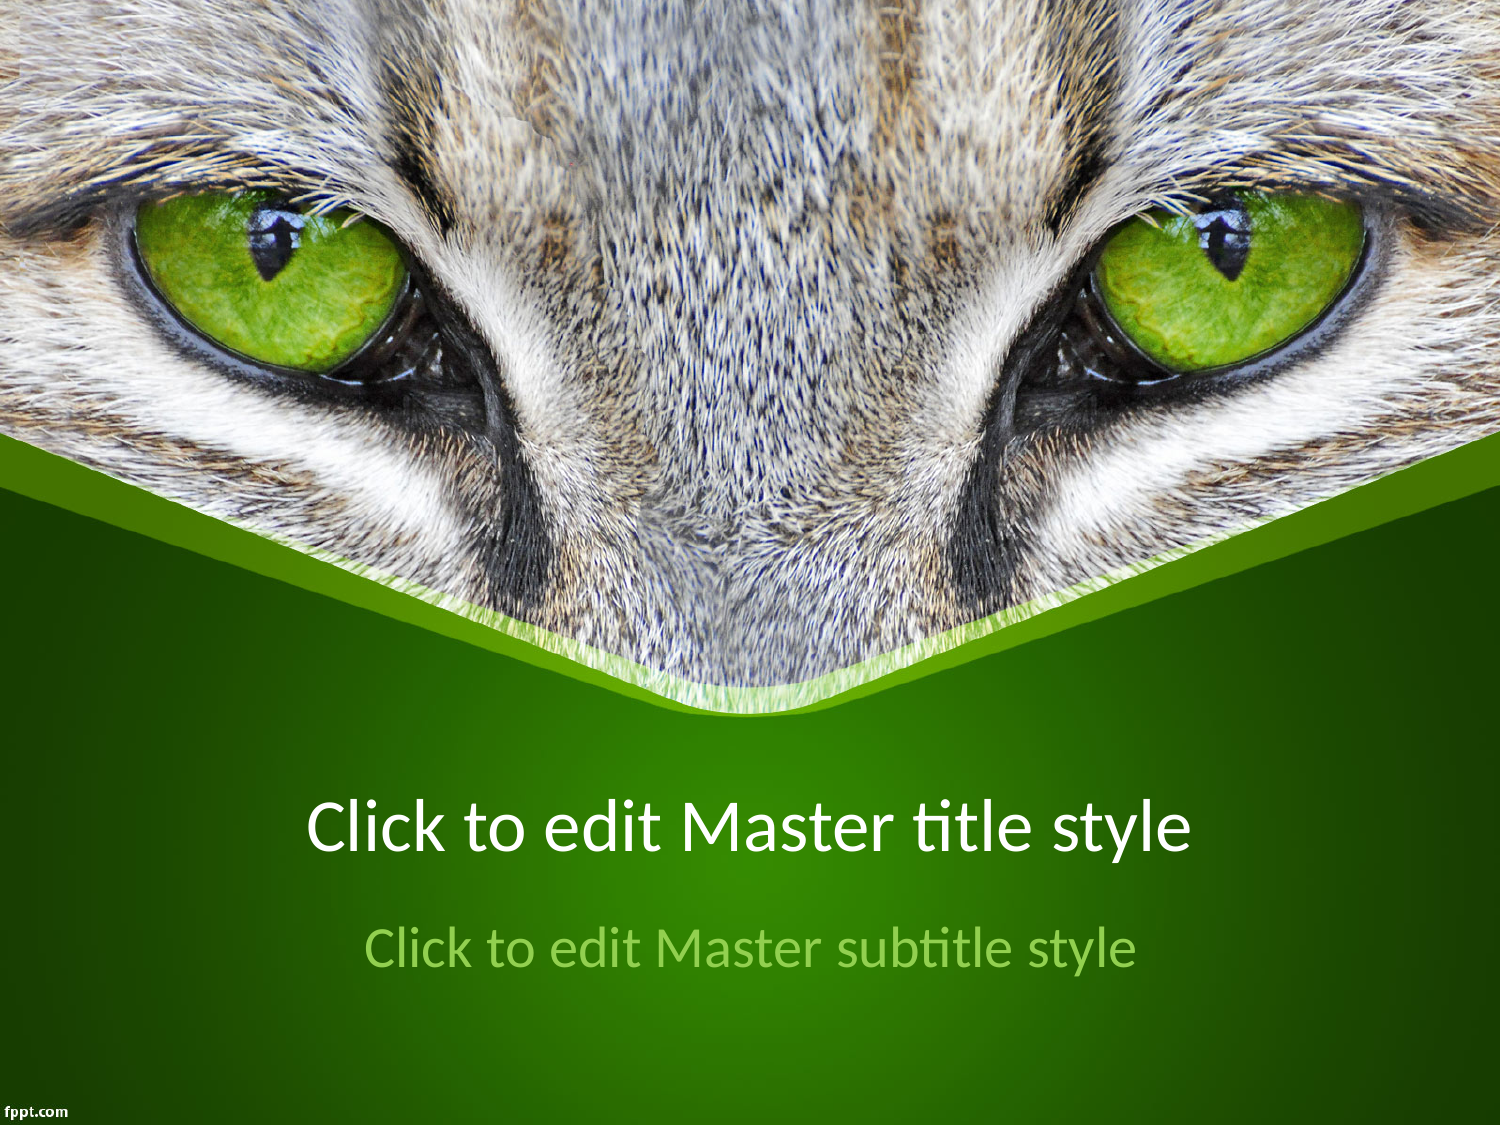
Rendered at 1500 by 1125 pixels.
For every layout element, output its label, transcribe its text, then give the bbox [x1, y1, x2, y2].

title Click to edit Master title style [112, 751, 1388, 893]
subtitle Click to edit Master subtitle style [226, 901, 1277, 1039]
picture [0, 0, 1500, 1125]
